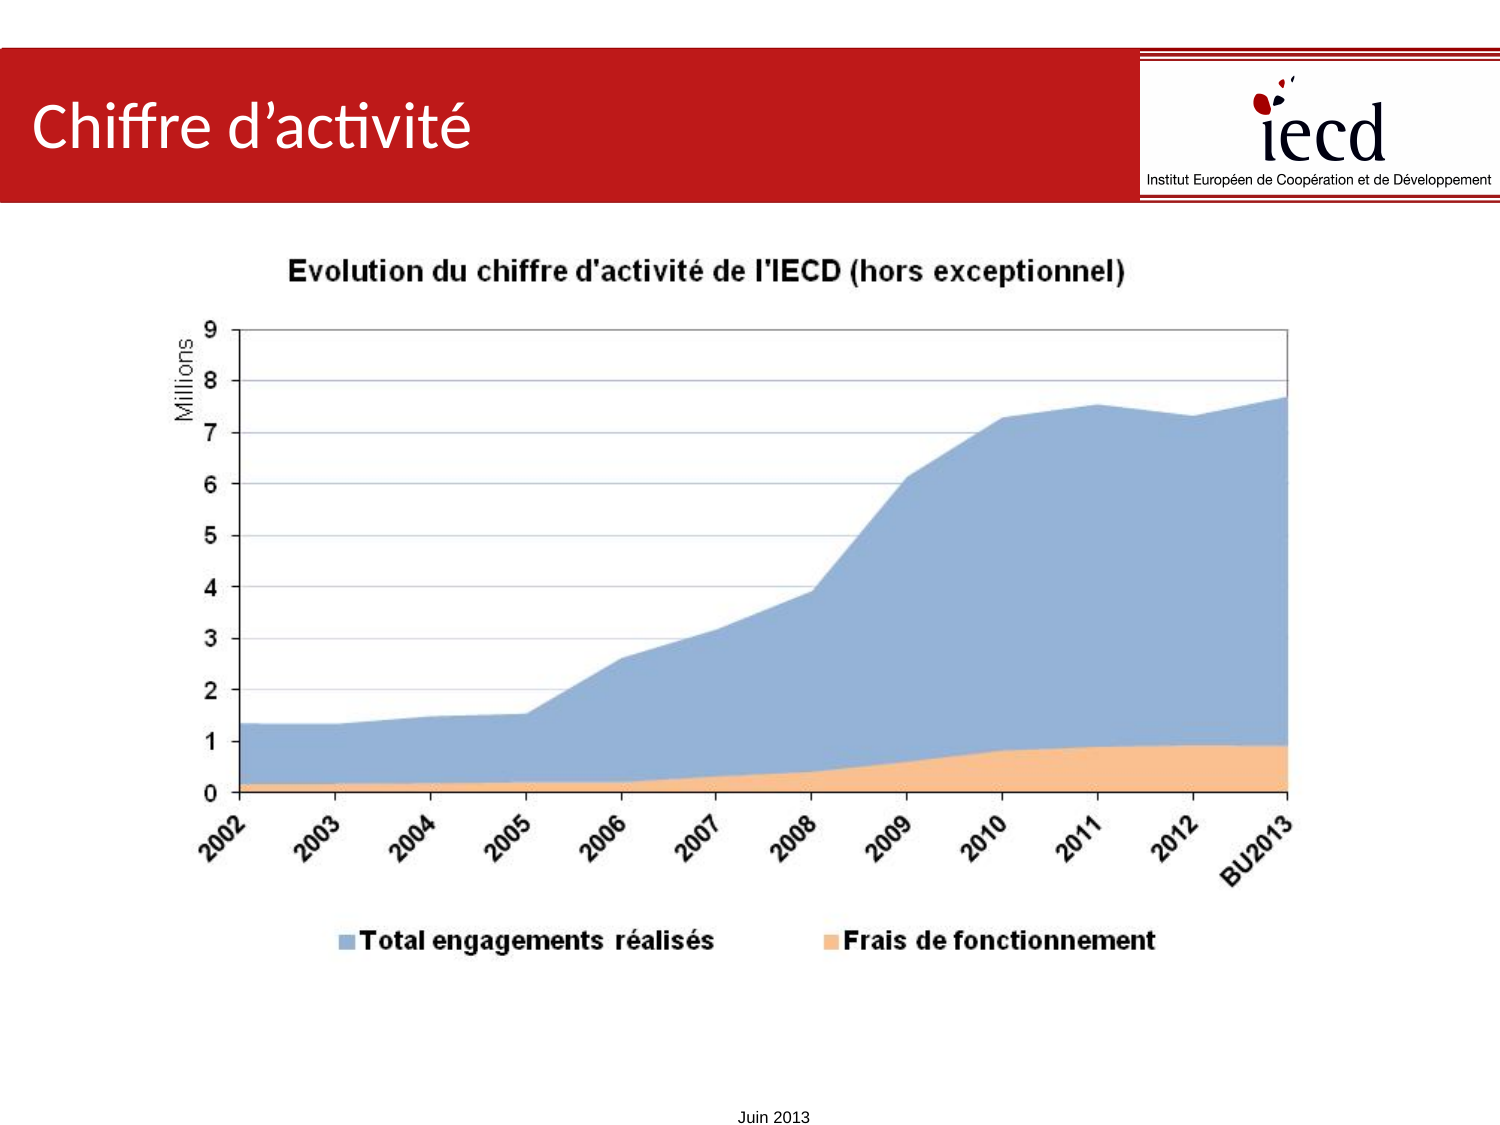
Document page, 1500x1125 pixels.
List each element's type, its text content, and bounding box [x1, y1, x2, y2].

picture [60, 222, 1463, 1036]
title Chiffre d’activité [17, 42, 1427, 202]
picture [1427, 66, 1500, 194]
